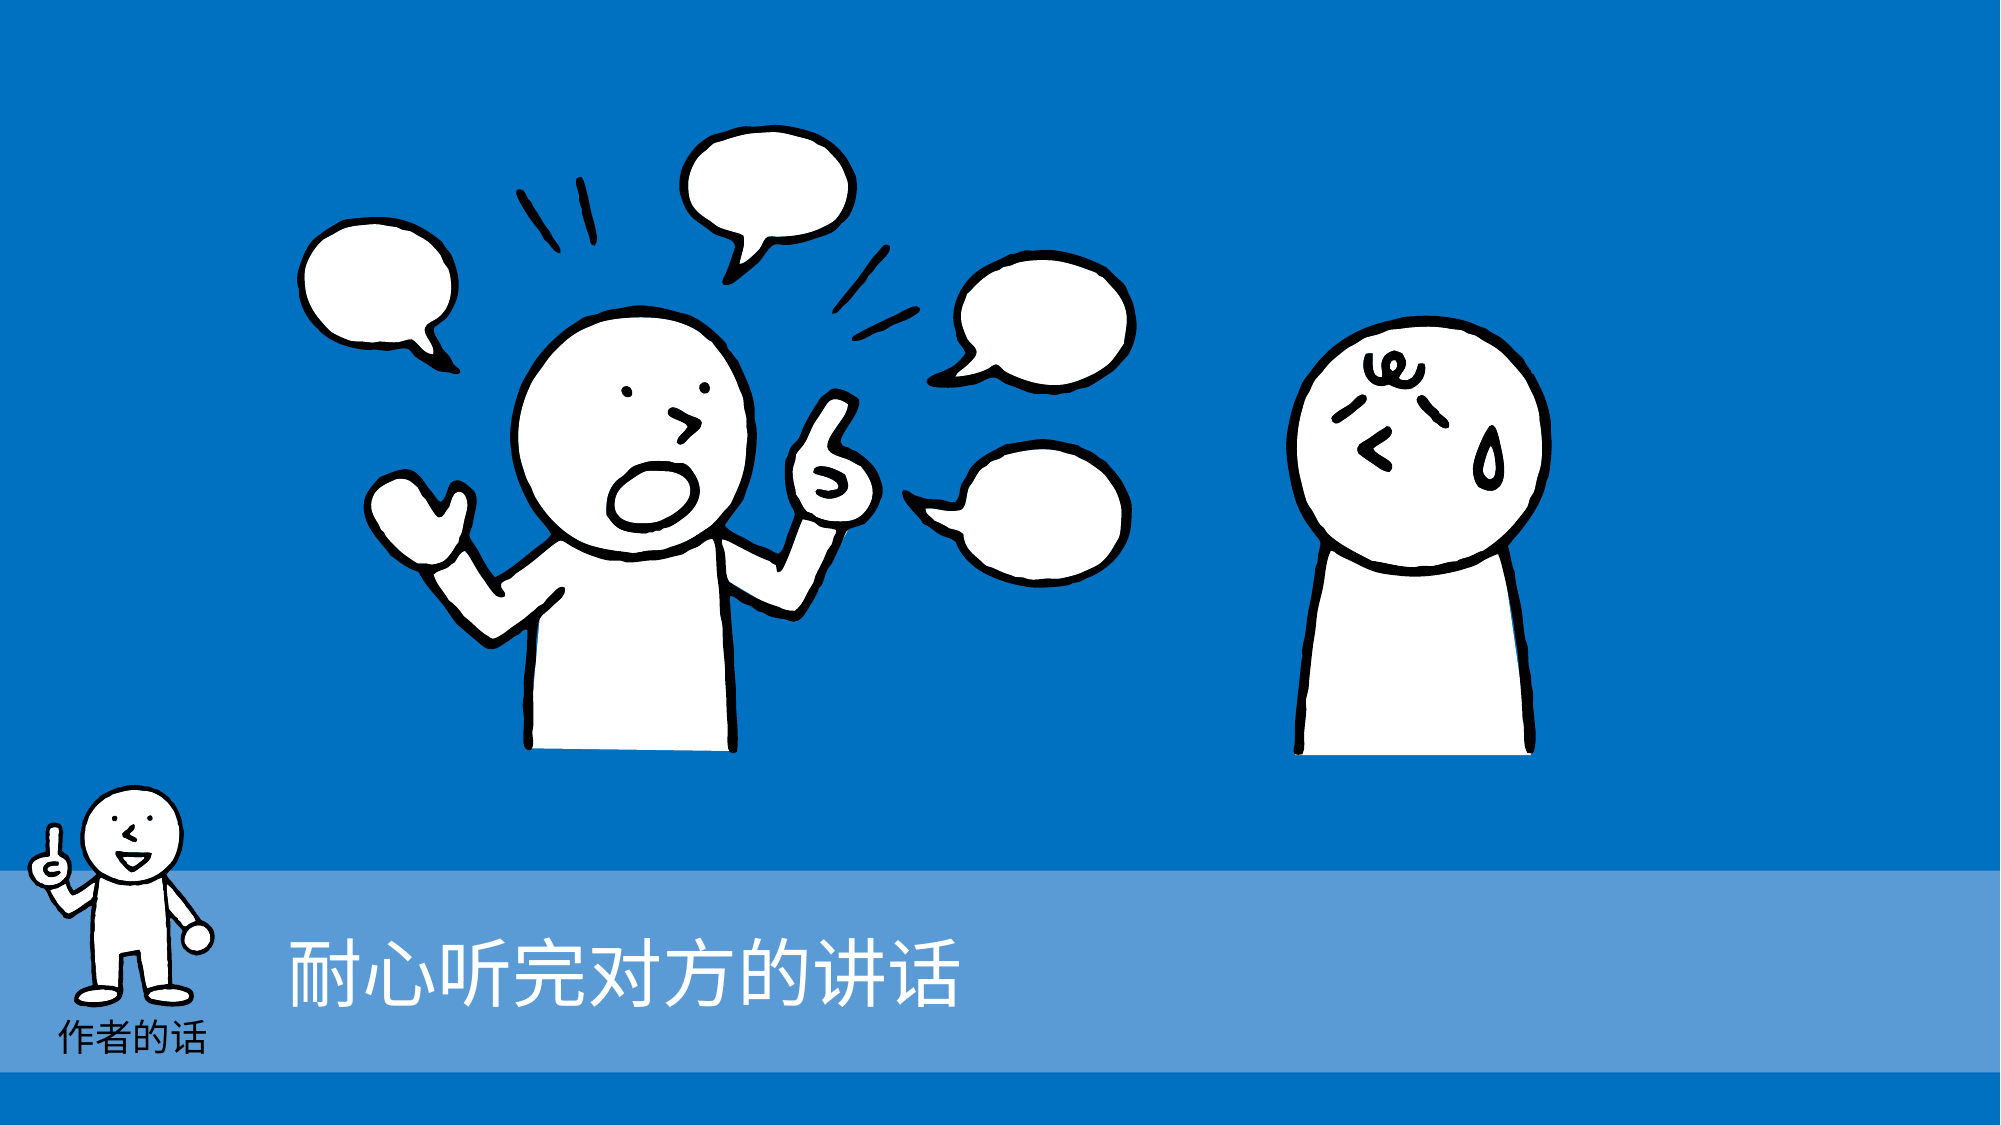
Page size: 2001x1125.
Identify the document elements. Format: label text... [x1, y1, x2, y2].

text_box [296, 124, 1552, 759]
text_box [0, 870, 2000, 1073]
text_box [27, 784, 217, 1008]
text_box 耐心听完对方的讲话 [272, 919, 978, 1025]
text_box 作者的话 [42, 1006, 223, 1067]
